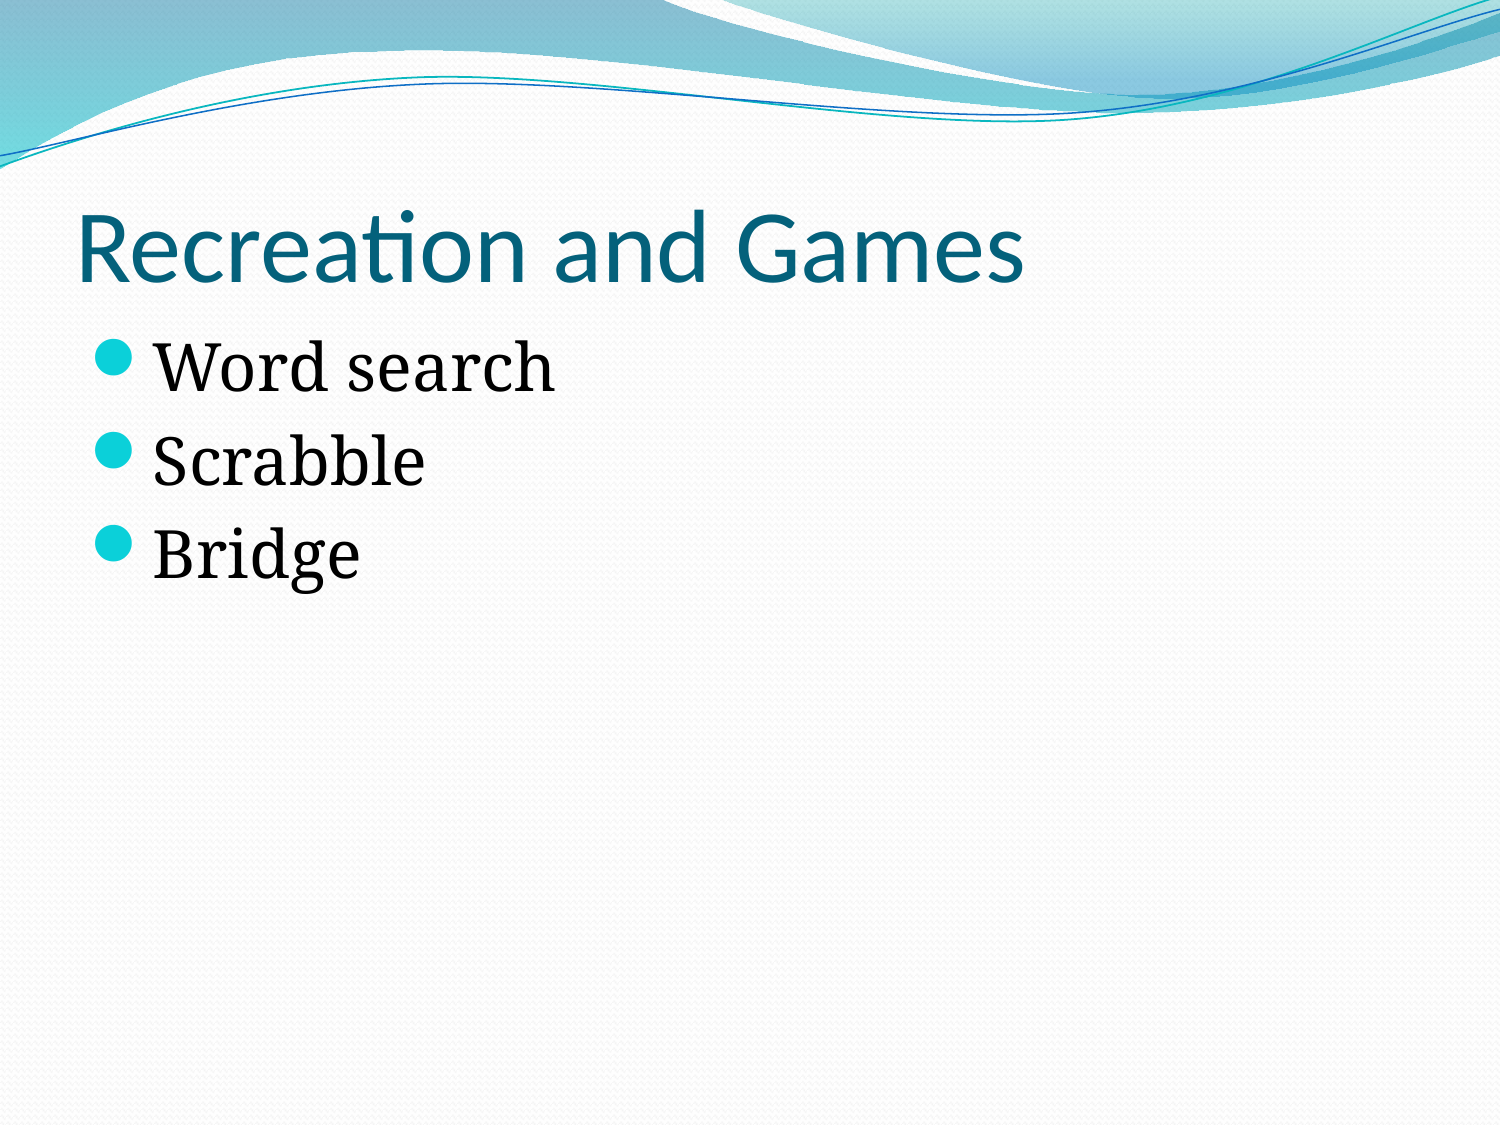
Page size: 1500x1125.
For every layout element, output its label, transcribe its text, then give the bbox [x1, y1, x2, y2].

list Word search Scrabble Bridge [75, 317, 1425, 1038]
title Recreation and Games [75, 115, 1425, 303]
